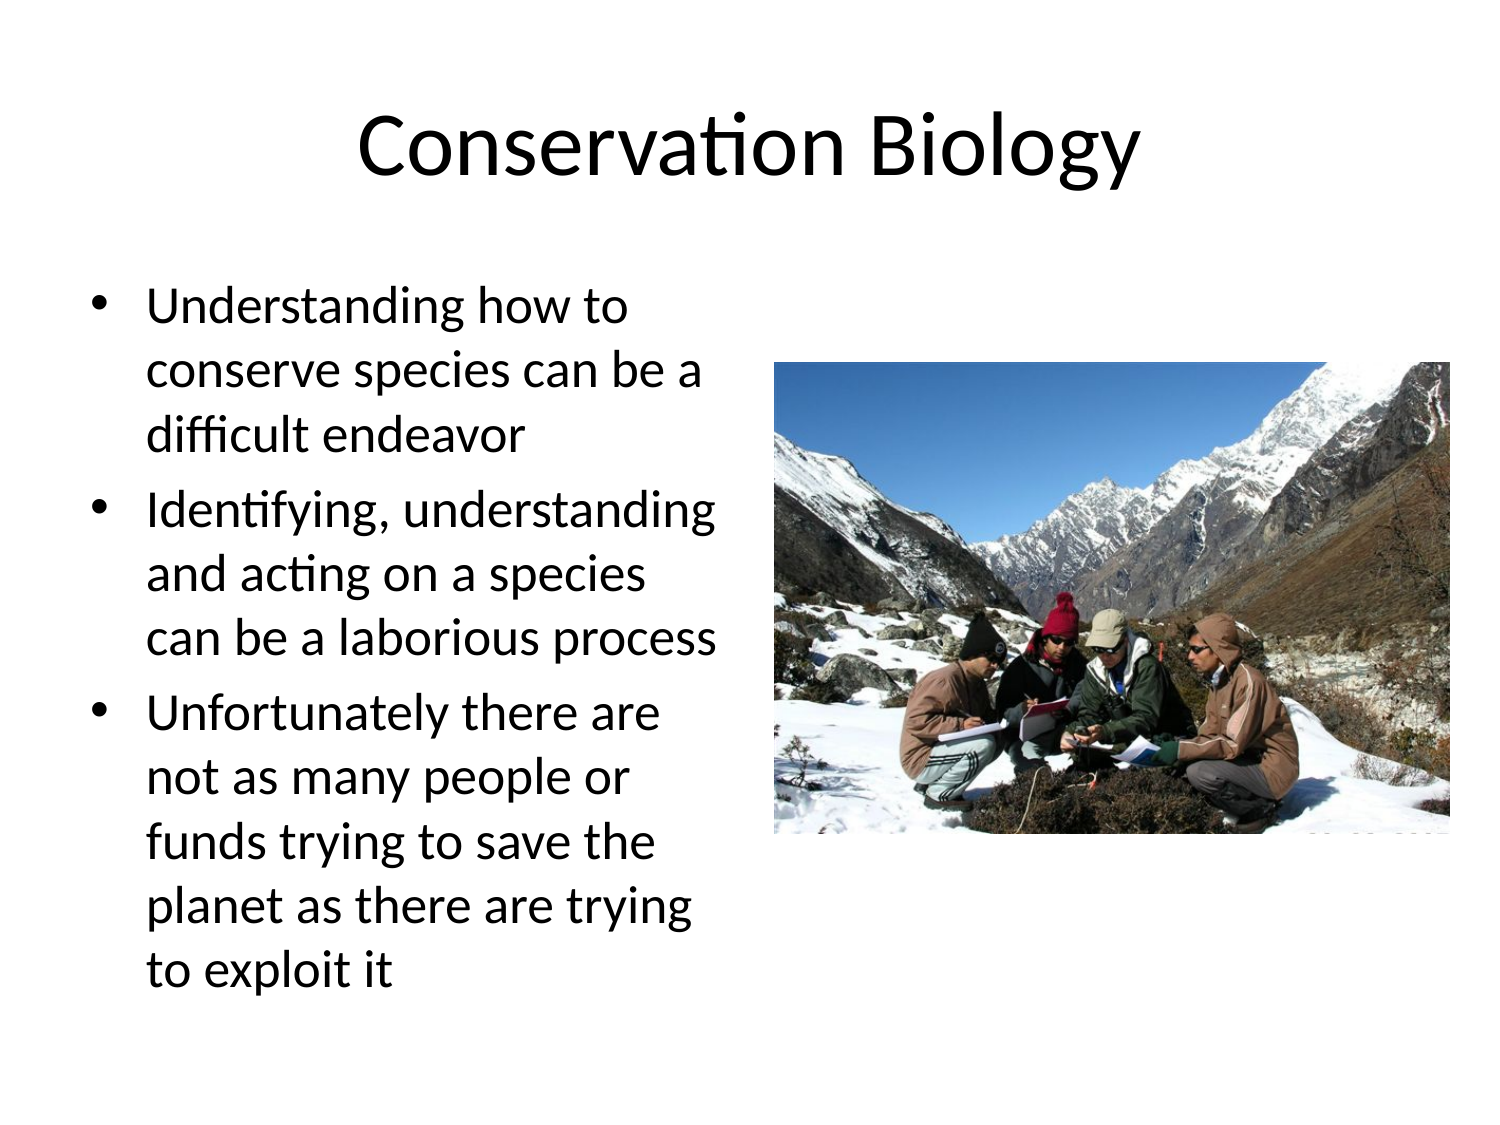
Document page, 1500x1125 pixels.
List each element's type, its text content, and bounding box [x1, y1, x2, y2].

list Understanding how to conserve species can be a difficult endeavor Identifying, understanding and acting on a species can be a laborious process Unfortunately there are not as many people or funds trying to save the planet as there are trying to exploit it [75, 262, 738, 1075]
title Conservation Biology [75, 45, 1425, 233]
picture [774, 362, 1451, 835]
